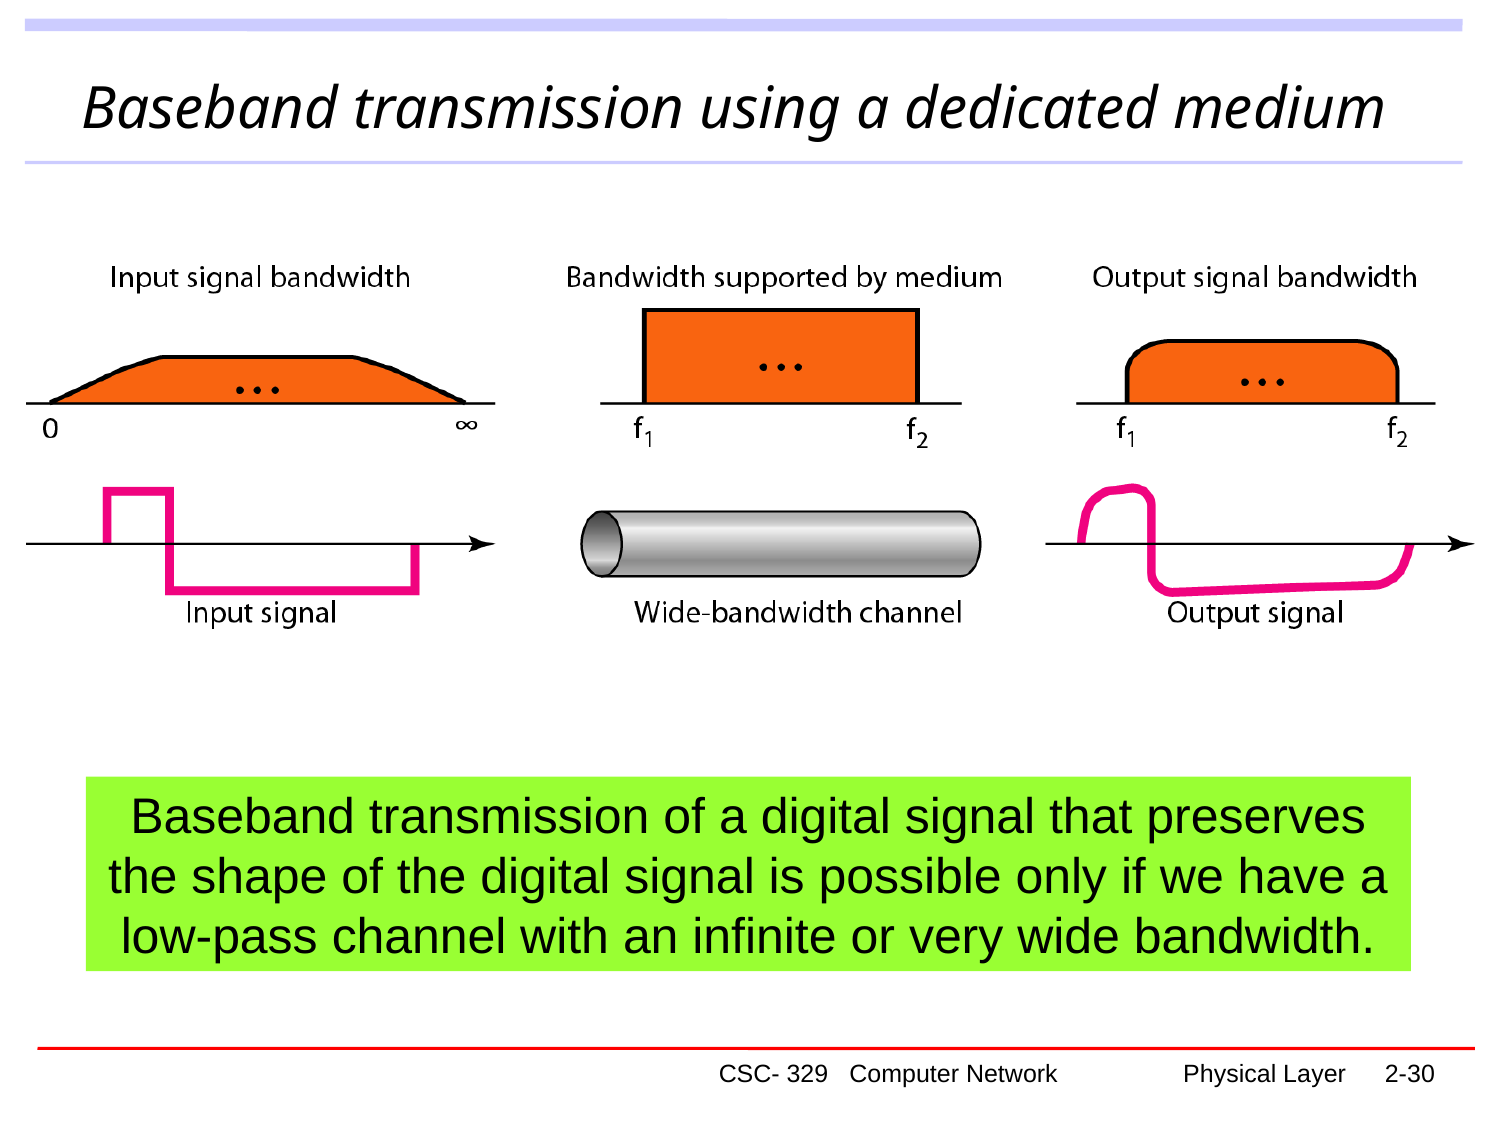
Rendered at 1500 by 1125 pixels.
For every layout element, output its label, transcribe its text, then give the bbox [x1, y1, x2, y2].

text_box Baseband transmission of a digital signal that preserves the shape of the digital signal is possible only if we have a low-pass channel with an infinite or very wide bandwidth. [85, 776, 1411, 972]
text_box Baseband transmission using a dedicated medium [66, 62, 1402, 148]
picture [26, 261, 1476, 631]
slide_number 2-30 [1338, 1049, 1451, 1125]
footer CSC- 329 Computer Network Physical Layer [655, 1049, 1338, 1125]
